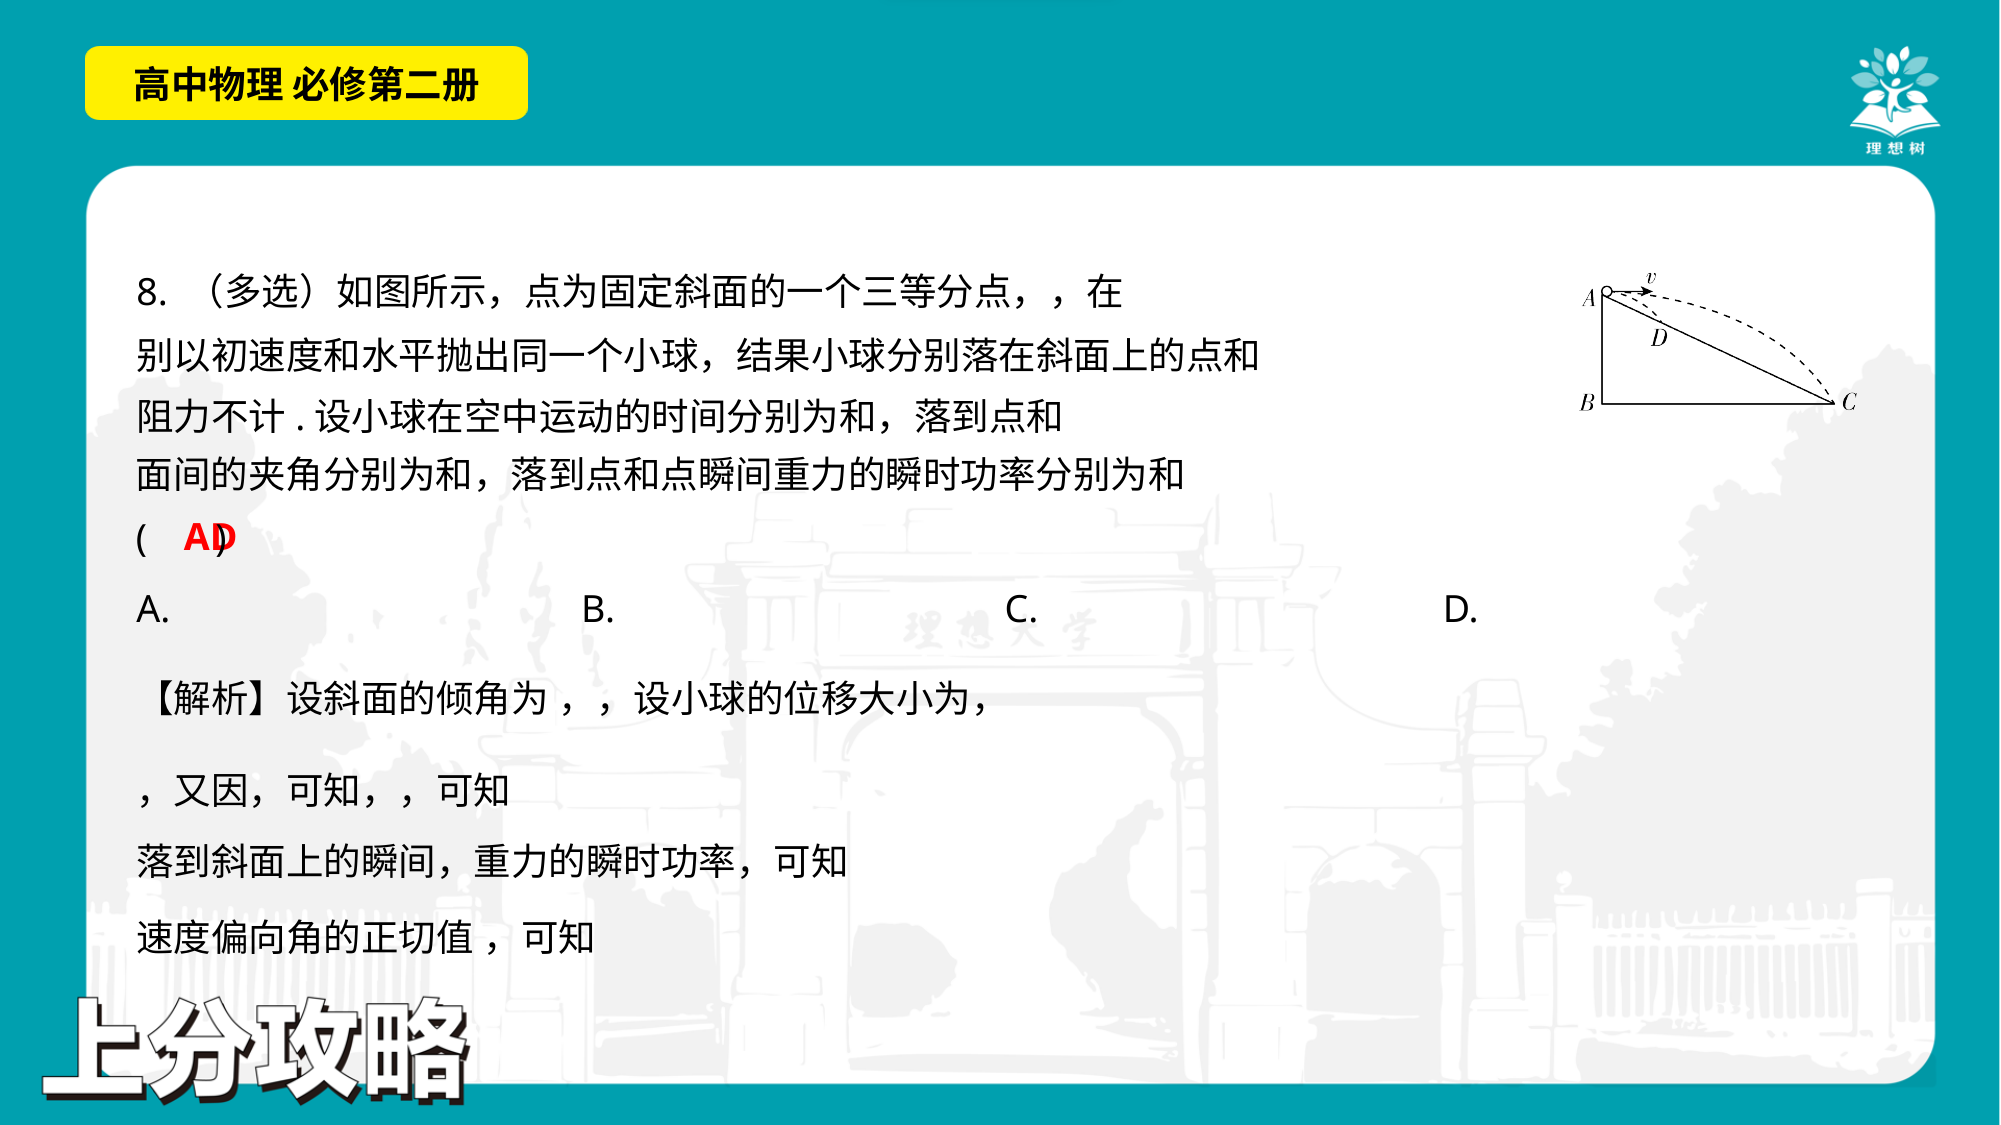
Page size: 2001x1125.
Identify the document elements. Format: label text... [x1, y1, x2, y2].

text_box AD [170, 495, 252, 553]
picture [0, 0, 2000, 1125]
